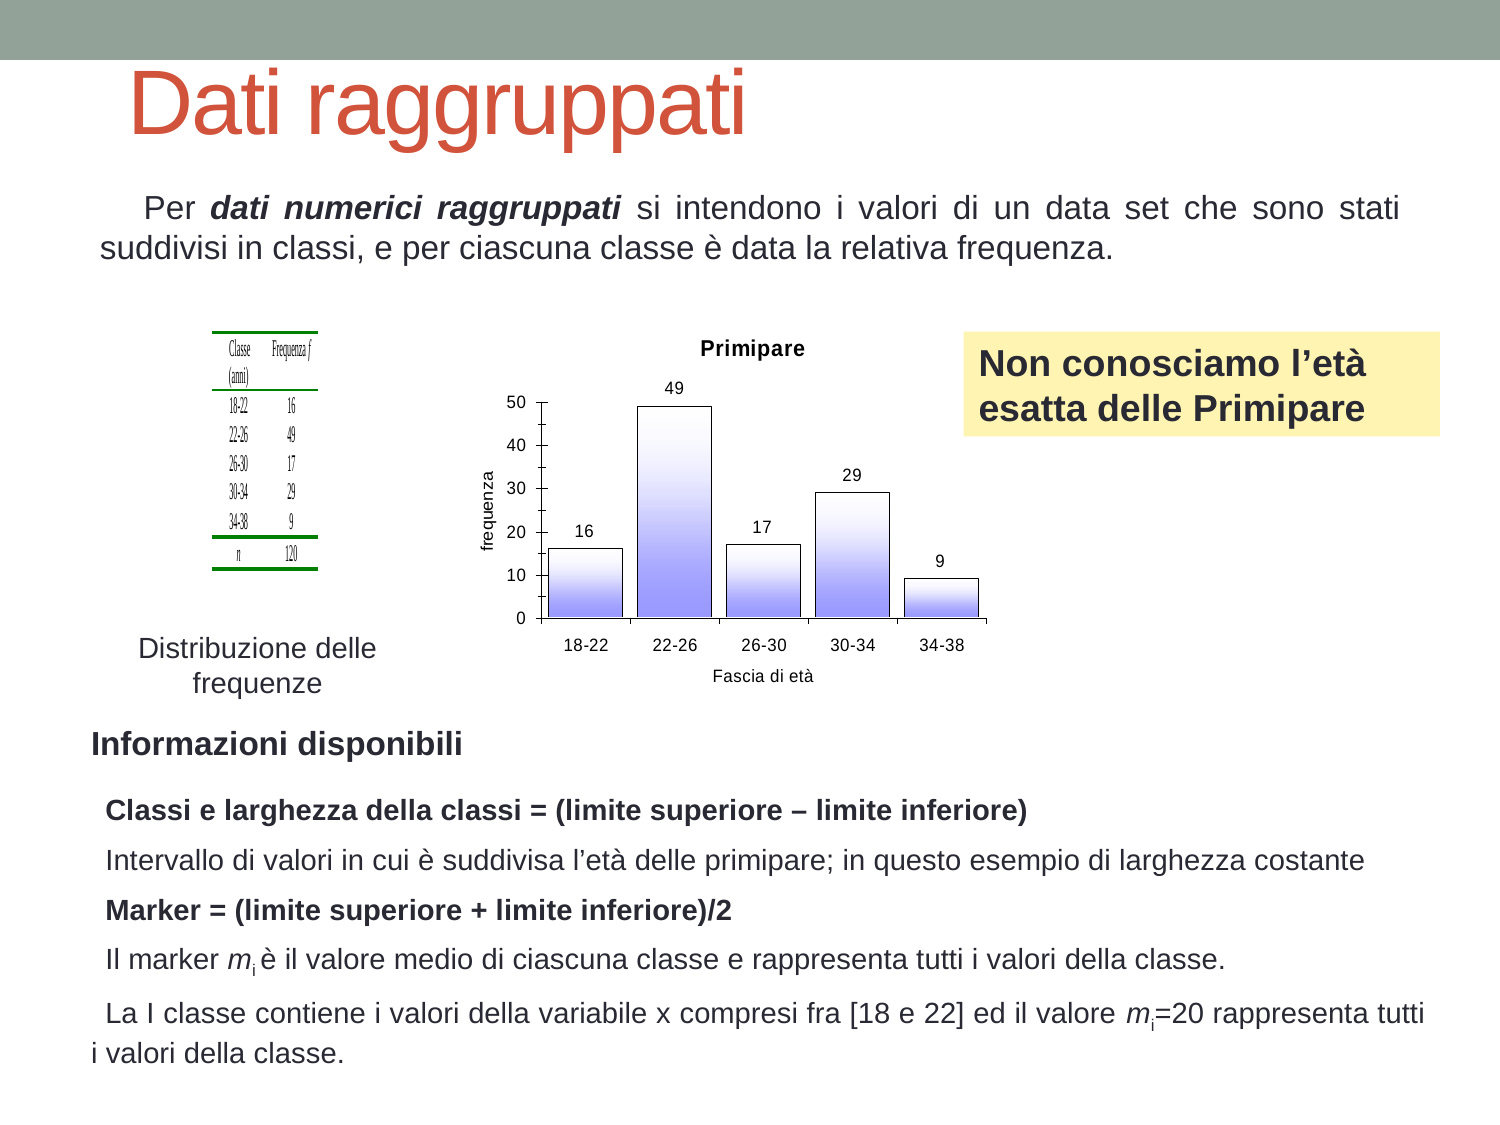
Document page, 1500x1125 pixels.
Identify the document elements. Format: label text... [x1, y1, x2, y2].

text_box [76, 714, 1441, 1083]
text_box Non conosciamo l’età esatta delle Primipare [1015, 331, 1440, 437]
text_box Distribuzione delle frequenze [86, 622, 430, 708]
text_box Per dati numerici raggruppati si intendono i valori di un data set che sono stati suddivisi in classi, e per ciascuna classe è data la relativa frequenza. [85, 178, 1417, 274]
picture [85, 330, 445, 601]
title Dati raggruppati [112, 41, 1388, 155]
picture [467, 328, 1007, 695]
